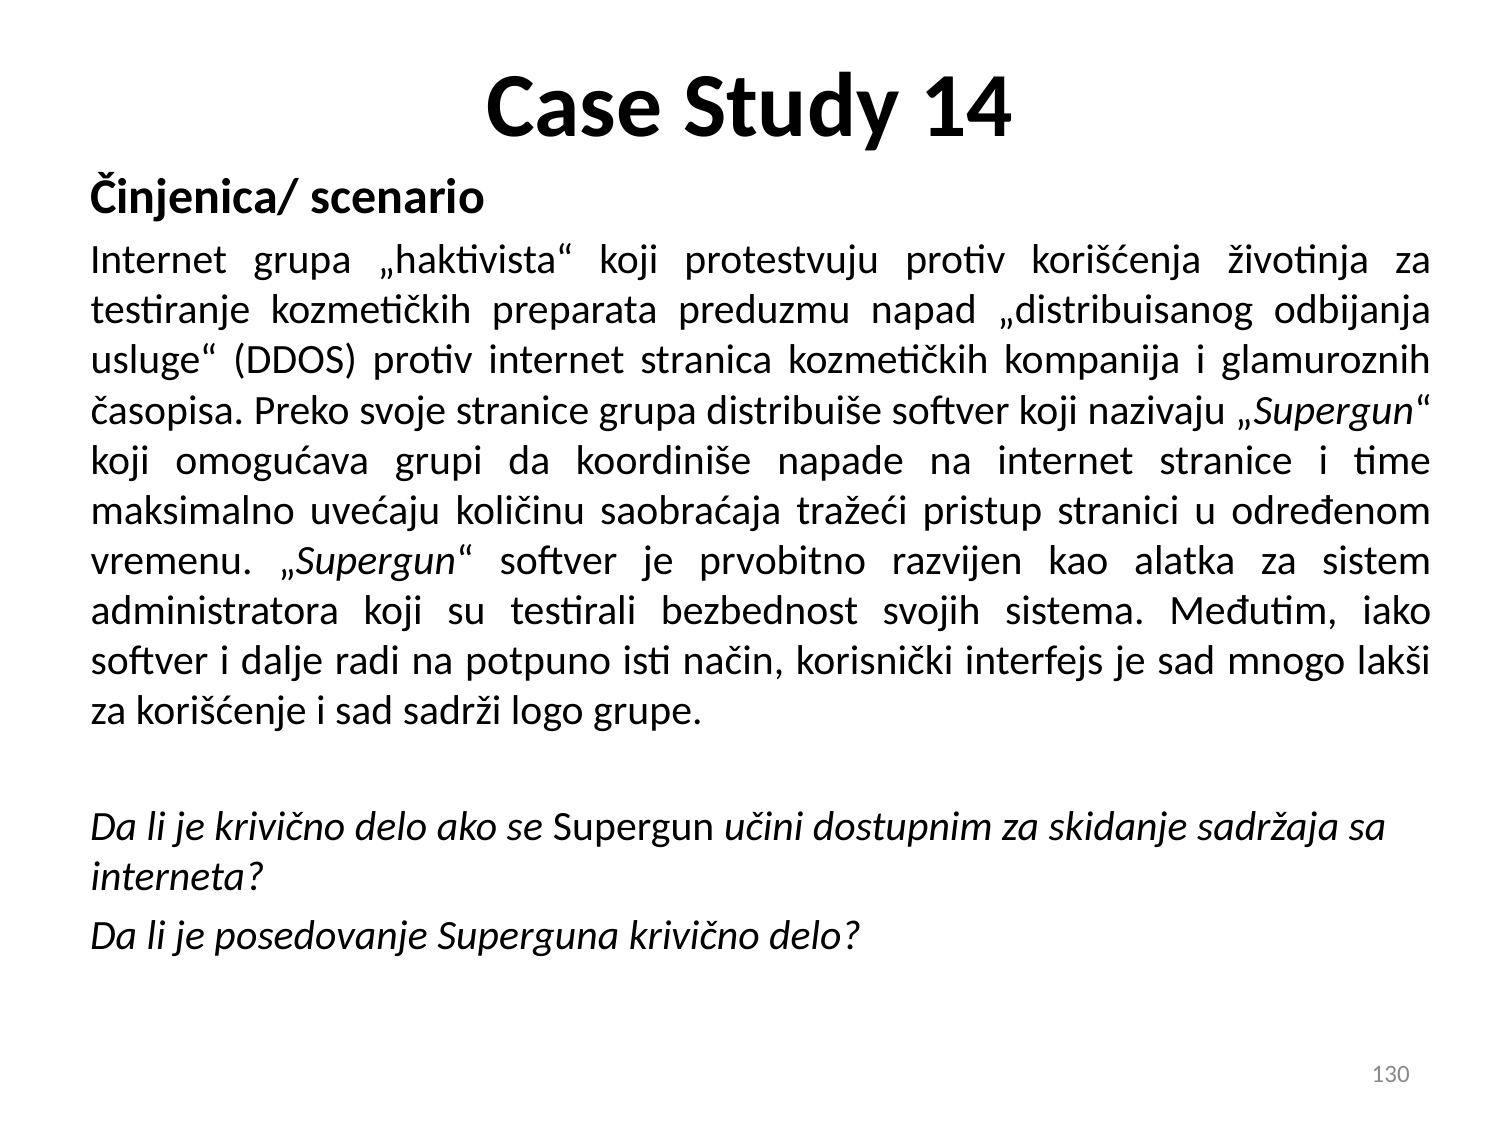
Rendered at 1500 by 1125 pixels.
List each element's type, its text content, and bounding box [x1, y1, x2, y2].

title Case Study 14 [74, 5, 1426, 156]
list Činjenica/ scenario Internet grupa „haktivista“ koji protestvuju protiv korišćenja životinja za testiranje kozmetičkih preparata preduzmu napad „distribuisanog odbijanja usluge“ (DDOS) protiv internet stranica kozmetičkih kompanija i glamuroznih časopisa. Preko svoje stranice grupa distribuiše softver koji nazivaju „Supergun“ koji omogućava grupi da koordiniše napade na internet stranice i time maksimalno uvećaju količinu saobraćaja tražeći pristup stranici u određenom vremenu. „Supergun“ softver je prvobitno razvijen kao alatka za sistem administratora koji su testirali bezbednost svojih sistema. Međutim, iako softver i dalje radi na potpuno isti način, korisnički interfejs je sad mnogo lakši za korišćenje i sad sadrži logo grupe. Da li je krivično delo ako se Supergun učini dostupnim za skidanje sadržaja sa interneta? Da li je posedovanje Superguna krivično delo? [74, 156, 1448, 965]
slide_number 130 [1074, 1042, 1425, 1103]
